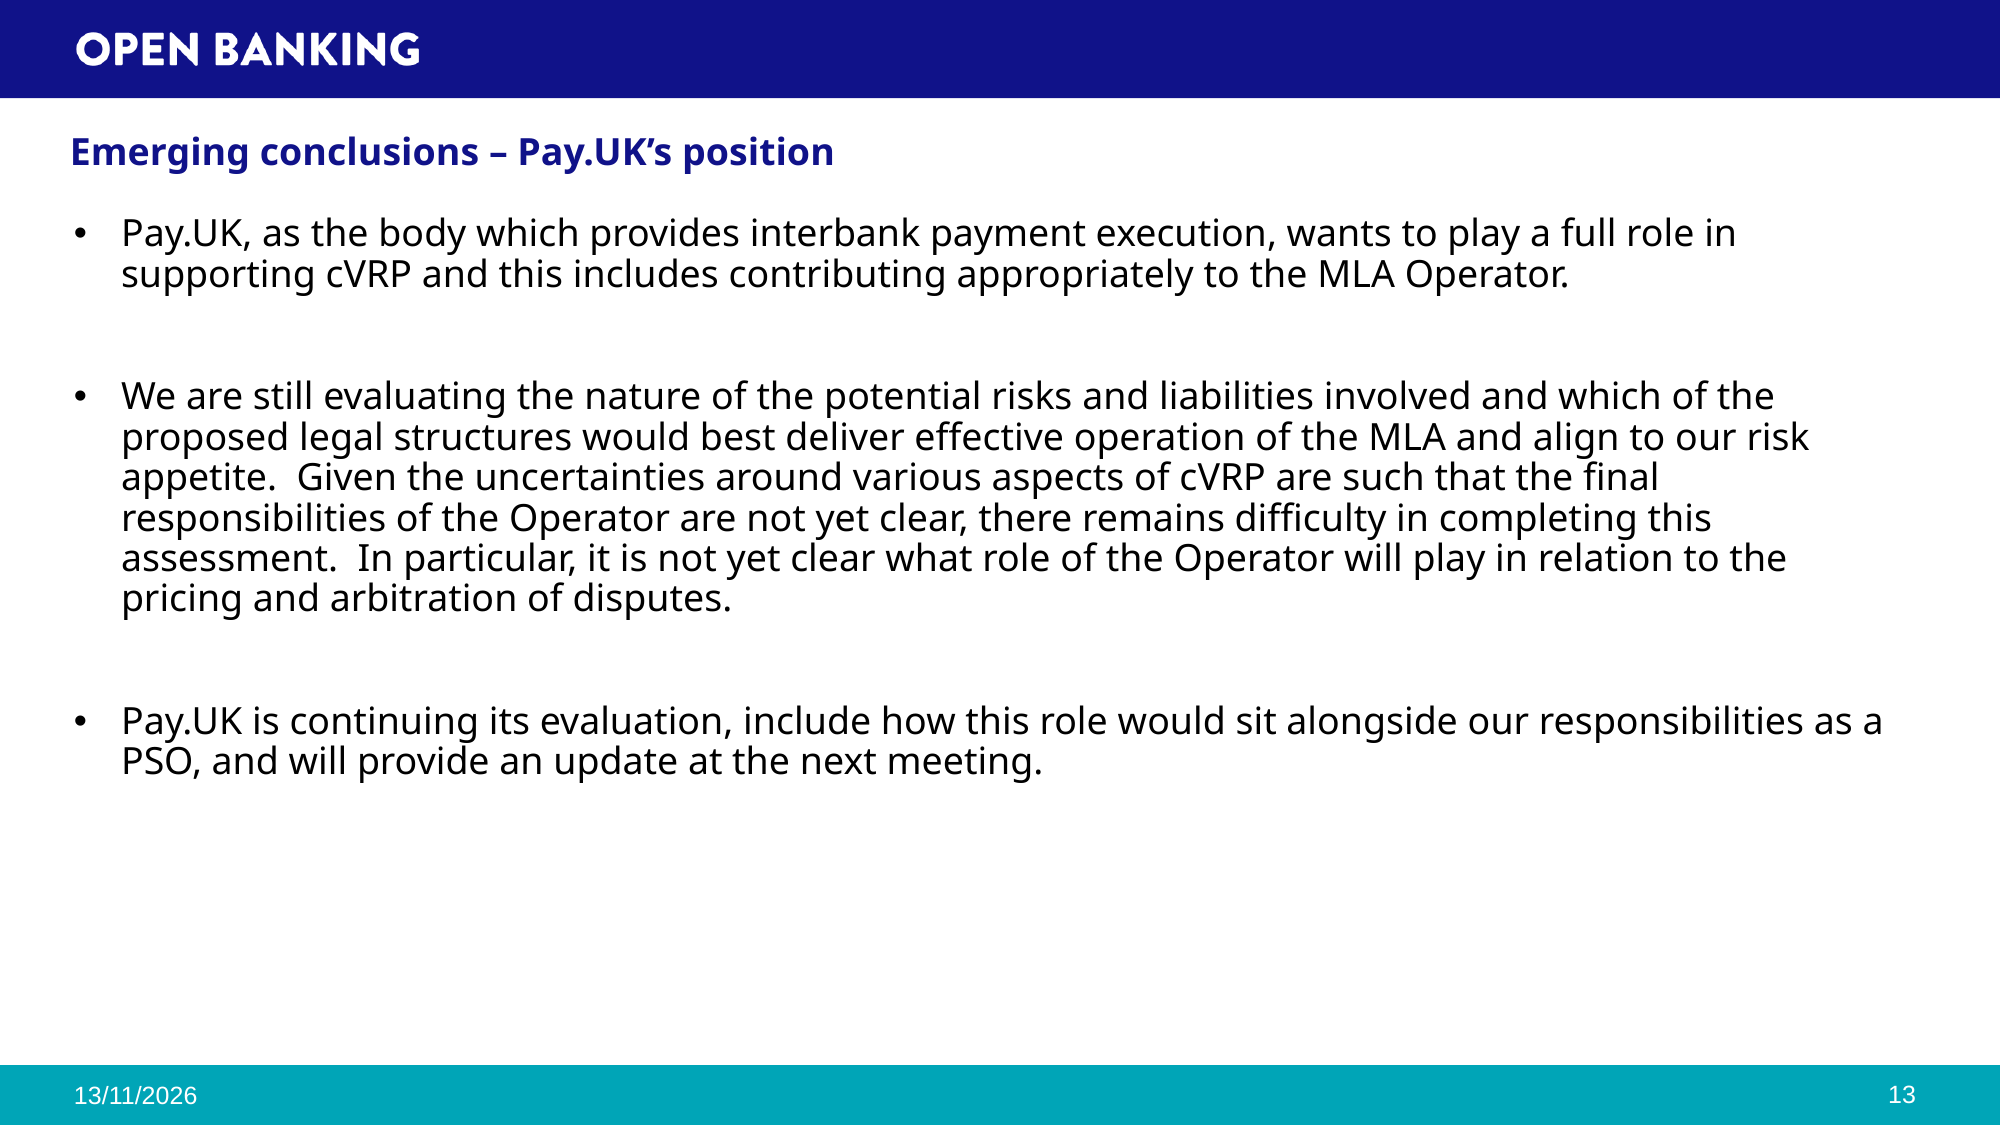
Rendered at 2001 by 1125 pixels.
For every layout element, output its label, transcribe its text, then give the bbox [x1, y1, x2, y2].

slide_number 13 [1412, 1064, 1932, 1124]
footer [662, 1064, 1338, 1124]
title Emerging conclusions – Pay.UK’s position [54, 125, 1629, 207]
picture [43, 0, 452, 99]
list Pay.UK, as the body which provides interbank payment execution, wants to play a full role in supporting cVRP and this includes contributing appropriately to the MLA Operator. We are still evaluating the nature of the potential risks and liabilities involved and which of the proposed legal structures would best deliver effective operation of the MLA and align to our risk appetite. Given the uncertainties around various aspects of cVRP are such that the final responsibilities of the Operator are not yet clear, there remains difficulty in completing this assessment. In particular, it is not yet clear what role of the Operator will play in relation to the pricing and arbitration of disputes. Pay.UK is continuing its evaluation, include how this role would sit alongside our responsibilities as a PSO, and will provide an update at the next meeting. [59, 206, 1936, 1018]
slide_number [59, 1065, 509, 1125]
